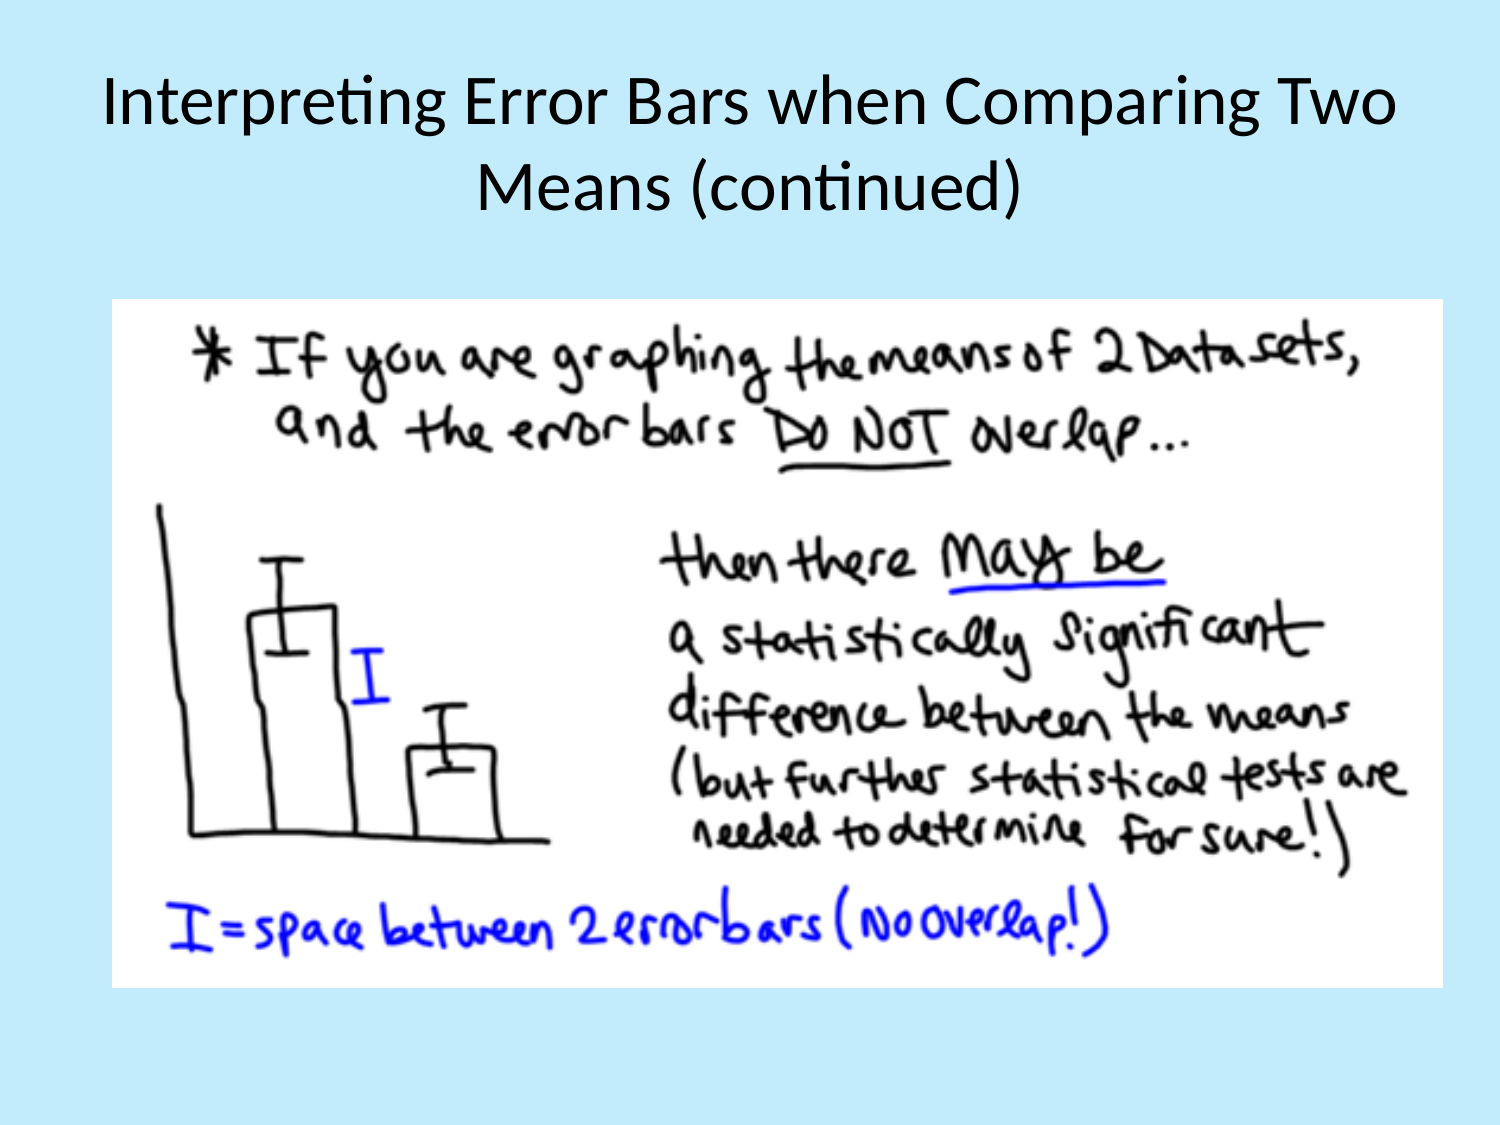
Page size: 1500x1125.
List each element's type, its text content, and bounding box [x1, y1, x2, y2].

title Interpreting Error Bars when Comparing Two Means (continued) [75, 45, 1425, 233]
picture [112, 299, 1443, 988]
